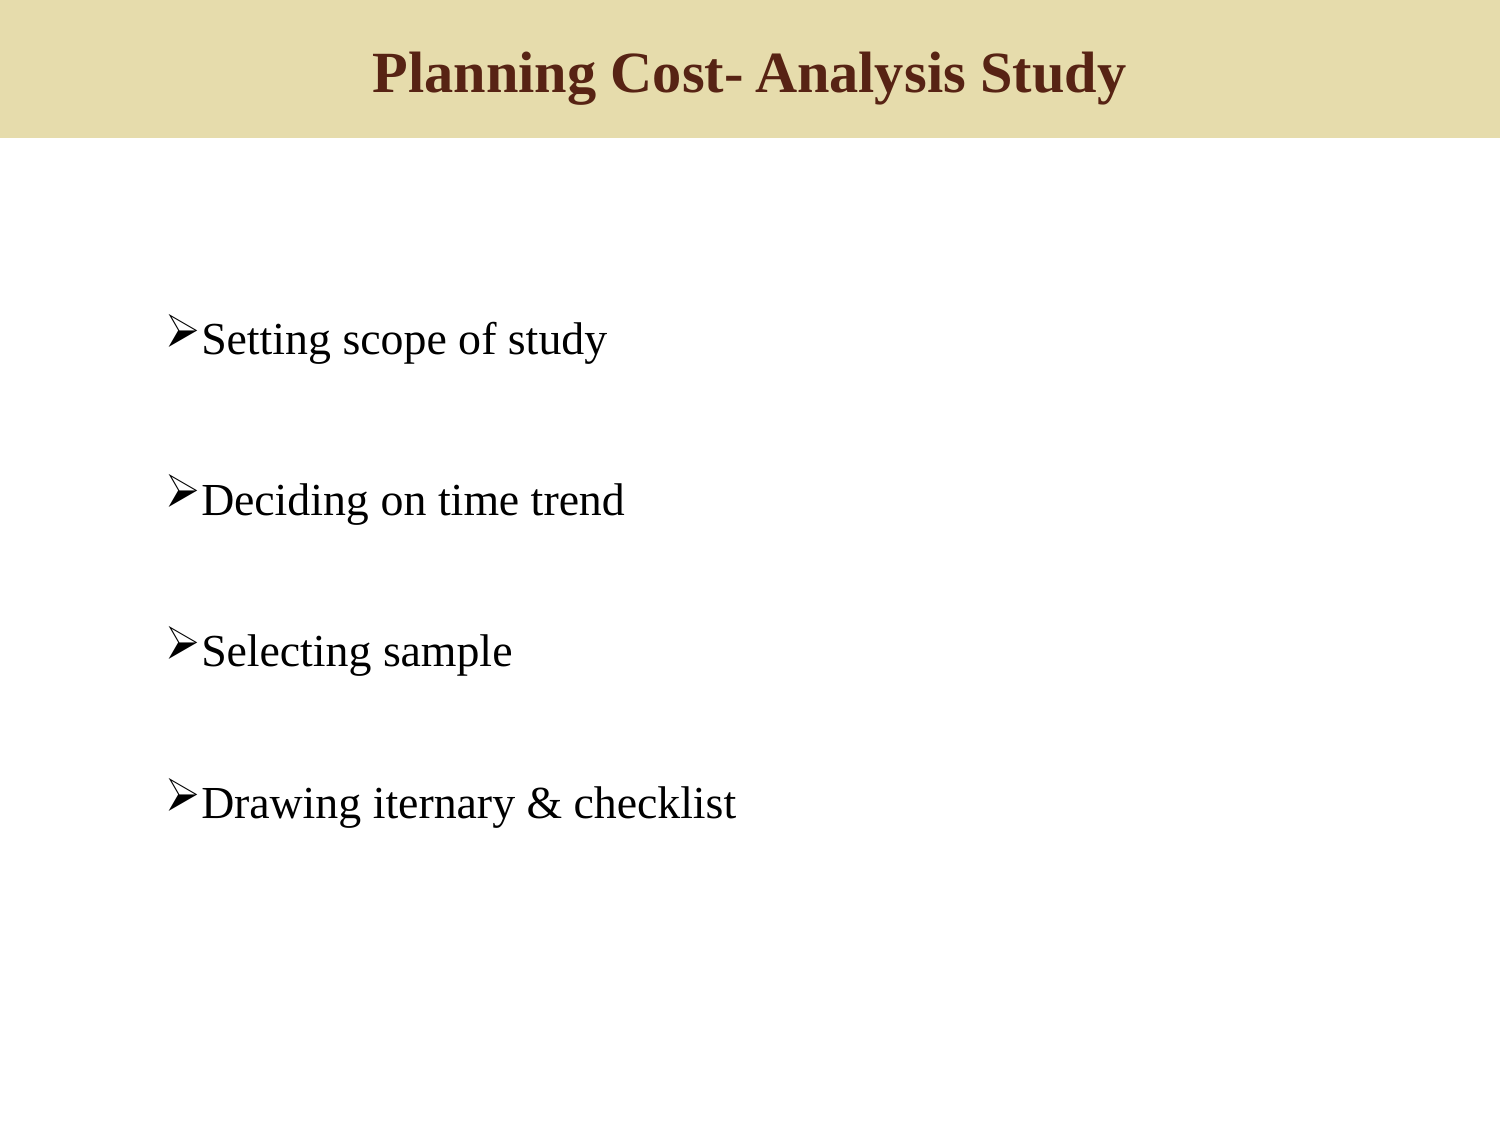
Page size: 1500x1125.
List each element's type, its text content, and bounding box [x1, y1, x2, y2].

list Setting scope of study Deciding on time trend Selecting sample Drawing iternary & checklist [150, 149, 1475, 1075]
title Planning Cost- Analysis Study [0, 0, 1500, 138]
